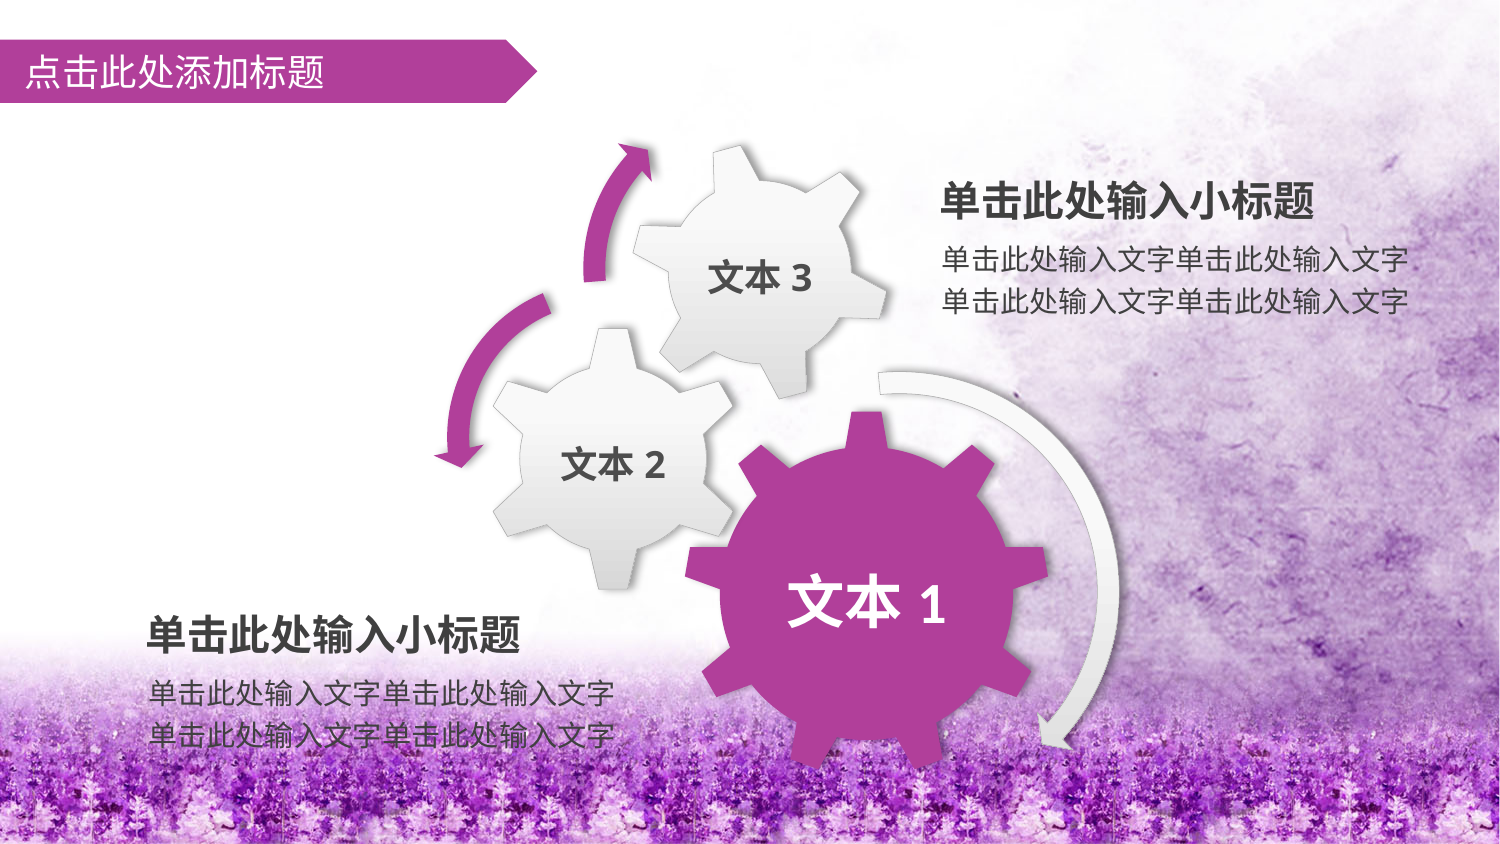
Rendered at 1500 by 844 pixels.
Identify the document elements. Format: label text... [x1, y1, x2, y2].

text_box 文本2 [493, 328, 734, 590]
text_box 文本1 [684, 411, 1049, 770]
text_box [433, 293, 552, 468]
title 点击此处添加标题 [10, 36, 1360, 106]
text_box 单击此处输入文字单击此处输入文字 单击此处输入文字单击此处输入文字 [133, 660, 668, 760]
text_box [878, 371, 1120, 750]
text_box 单击此处输入小标题 [939, 165, 1350, 225]
text_box [583, 143, 652, 283]
text_box 文本3 [632, 145, 887, 400]
text_box 单击此处输入文字单击此处输入文字 单击此处输入文字单击此处输入文字 [927, 227, 1462, 326]
text_box 单击此处输入小标题 [145, 599, 556, 658]
picture [0, 0, 1500, 844]
